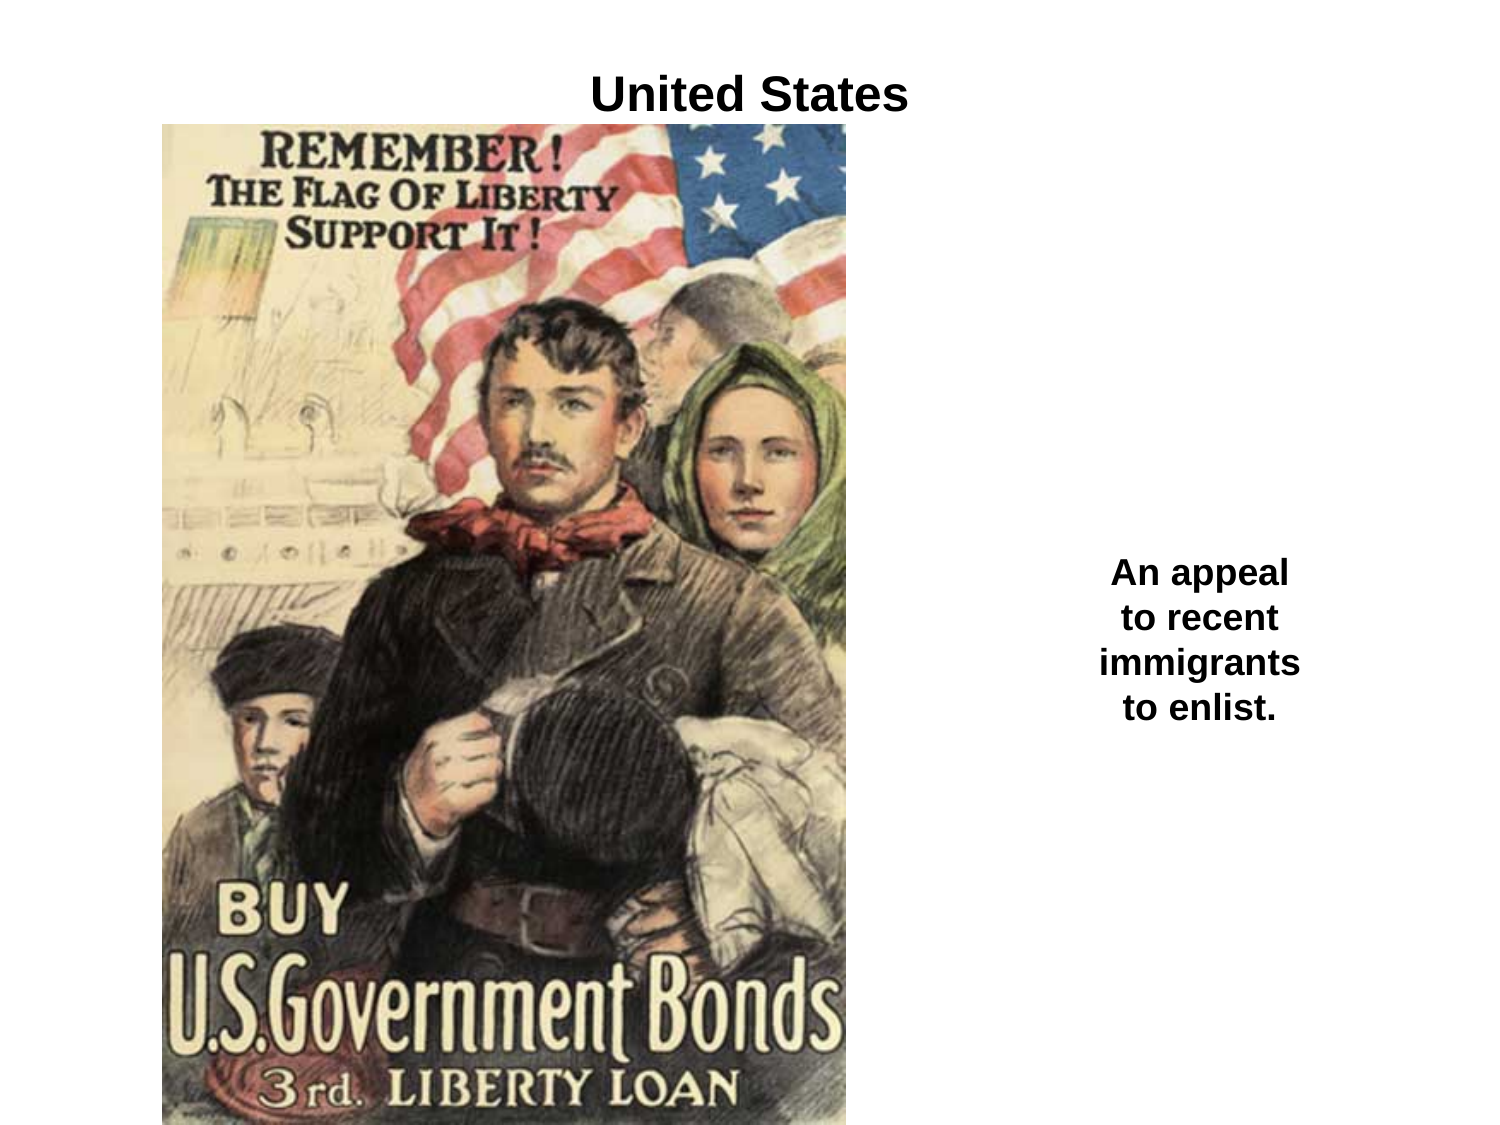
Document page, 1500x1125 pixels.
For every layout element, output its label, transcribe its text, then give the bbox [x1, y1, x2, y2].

title United States [74, 44, 1426, 138]
picture [162, 124, 846, 1125]
text_box An appeal to recent immigrants to enlist. [937, 487, 1463, 788]
